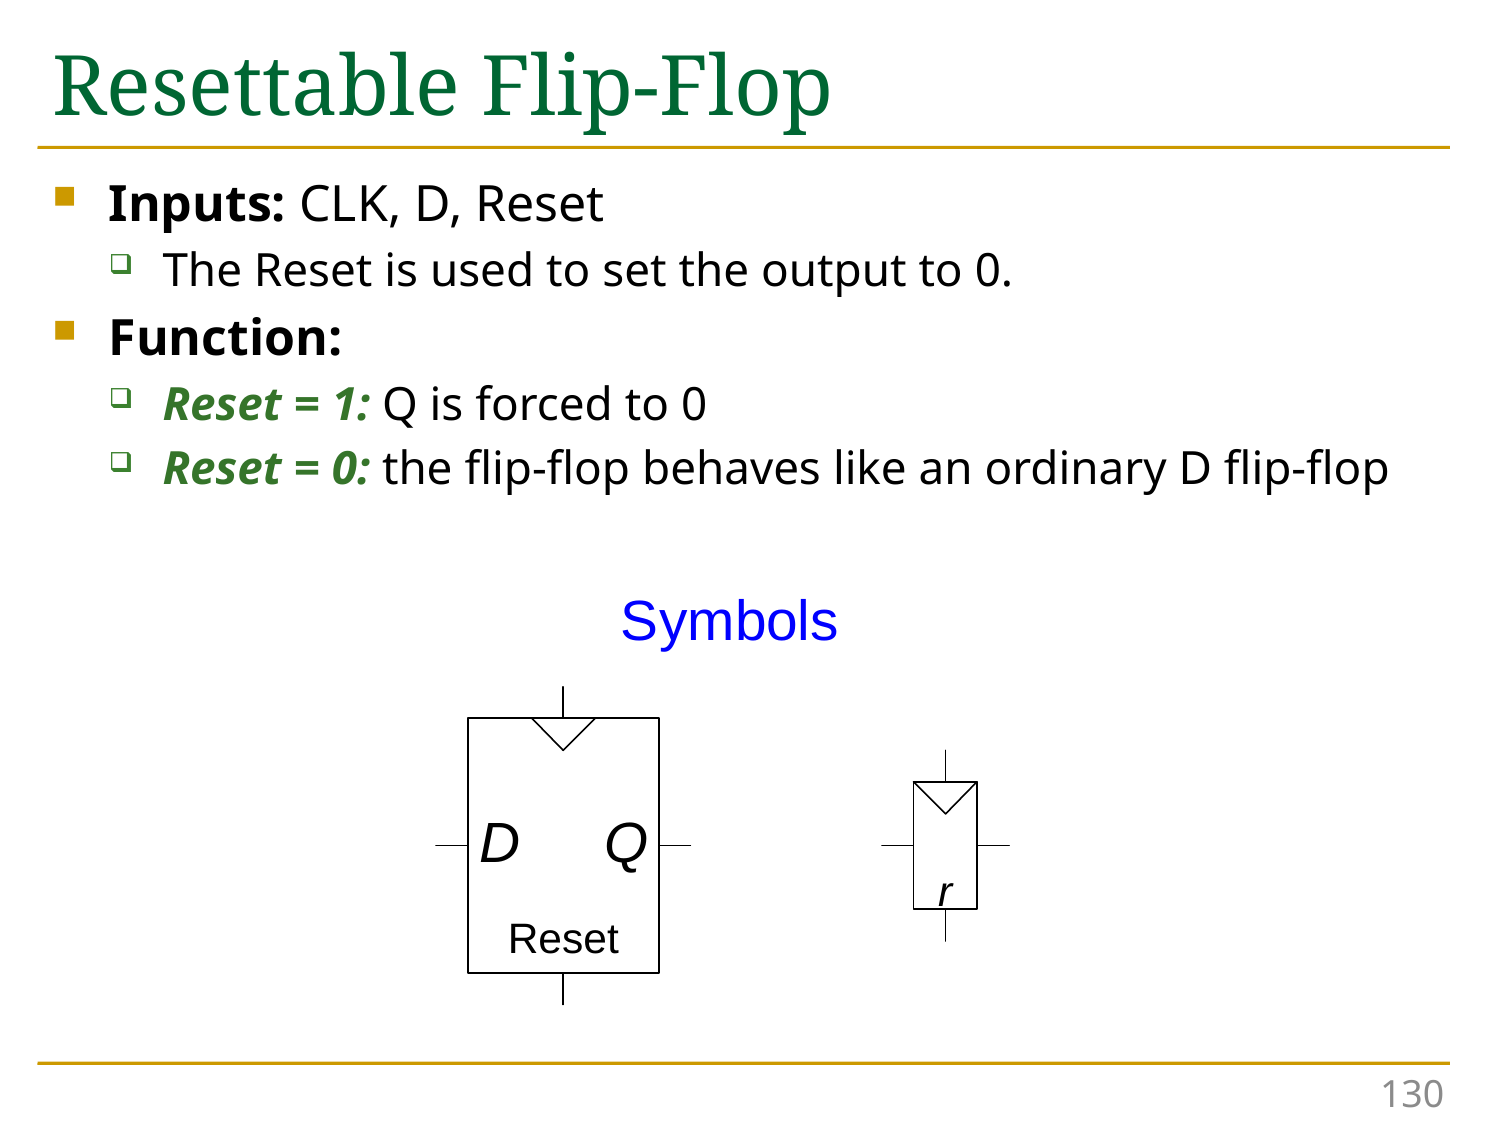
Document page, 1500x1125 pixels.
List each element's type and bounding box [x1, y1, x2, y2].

text_box [424, 512, 1018, 1015]
list [37, 163, 1450, 1016]
slide_number [1121, 1066, 1460, 1125]
title [37, 24, 1450, 163]
